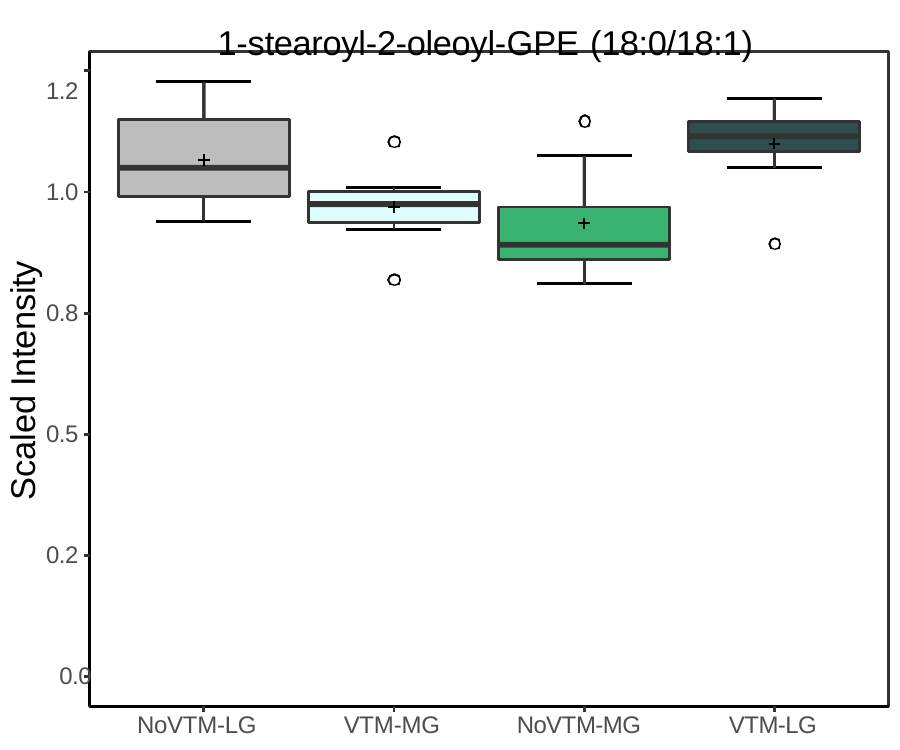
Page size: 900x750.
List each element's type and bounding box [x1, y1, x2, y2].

text_box [44, 0, 891, 738]
text_box [1, 256, 82, 503]
text_box [44, 174, 82, 205]
footer [57, 661, 95, 750]
slide_number [134, 713, 290, 750]
text_box [44, 537, 82, 569]
